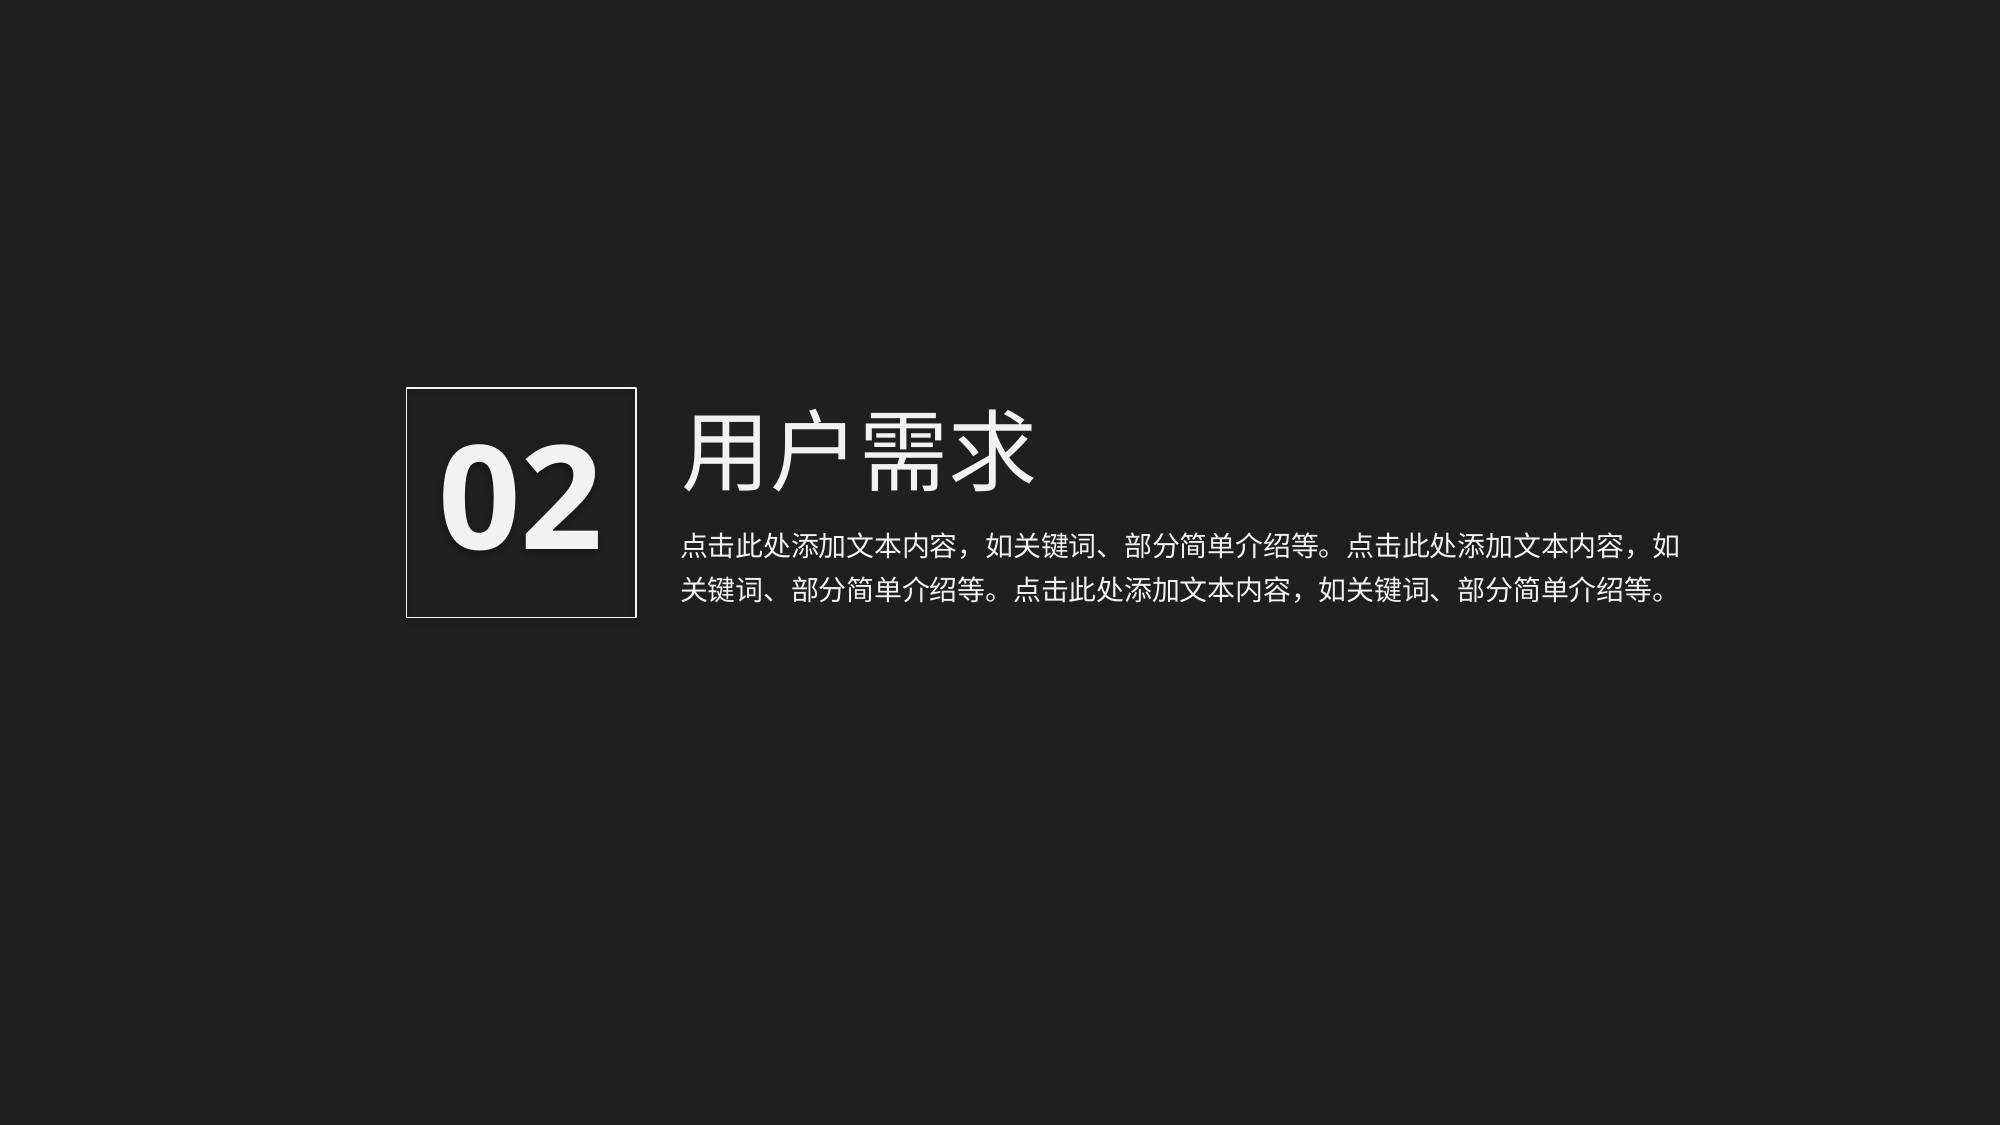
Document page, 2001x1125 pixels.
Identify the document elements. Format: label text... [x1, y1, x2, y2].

text_box 用户需求 [666, 387, 1053, 510]
text_box 点击此处添加文本内容，如关键词、部分简单介绍等。点击此处添加文本内容，如关键词、部分简单介绍等。点击此处添加文本内容，如关键词、部分简单介绍等。 [665, 511, 1712, 613]
text_box 02 [406, 387, 637, 618]
